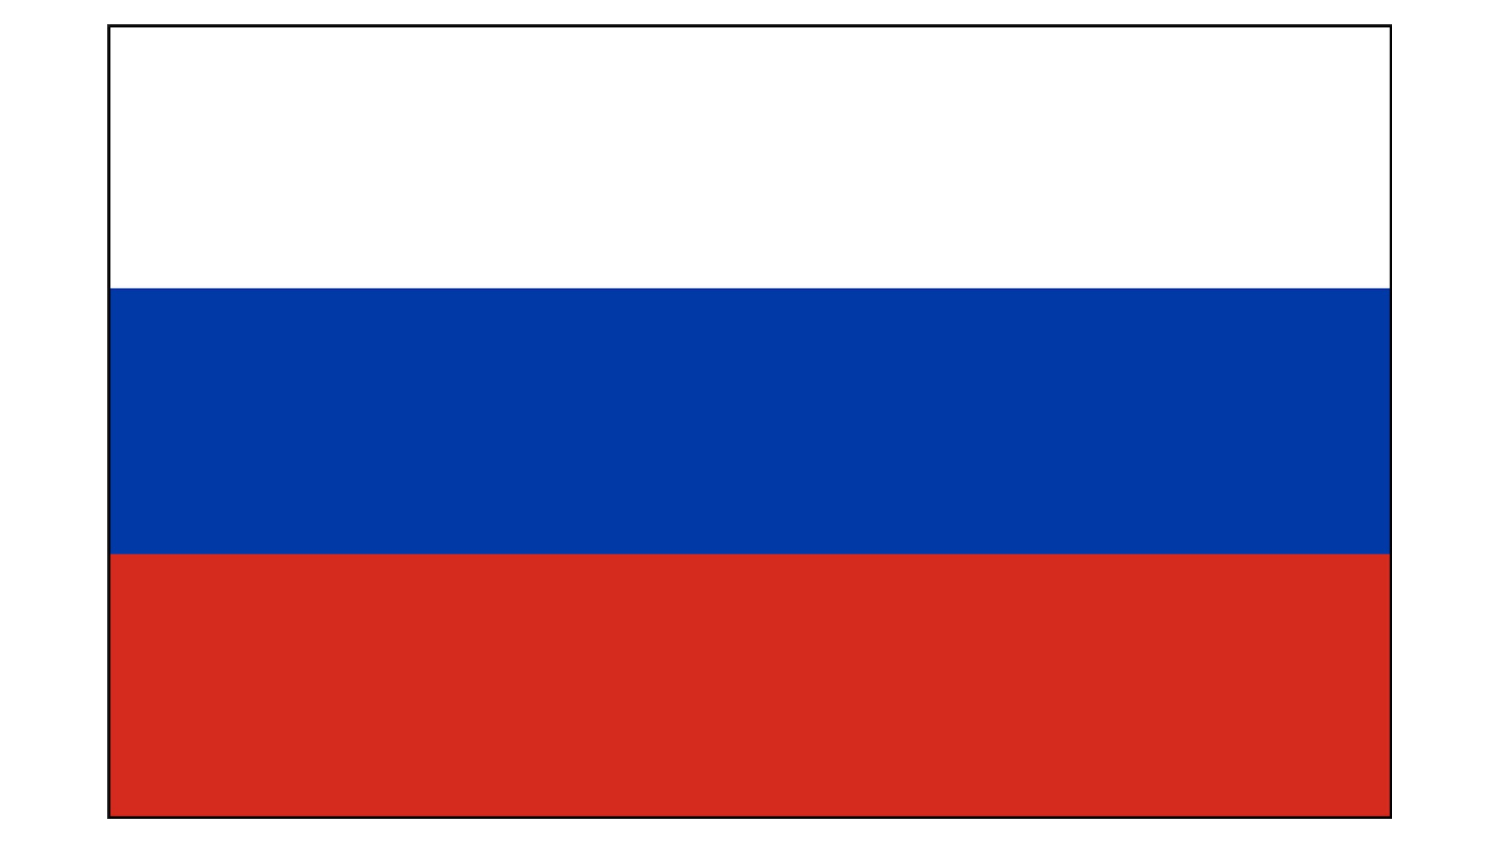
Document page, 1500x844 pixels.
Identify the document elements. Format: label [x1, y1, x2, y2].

picture [107, 24, 1393, 819]
